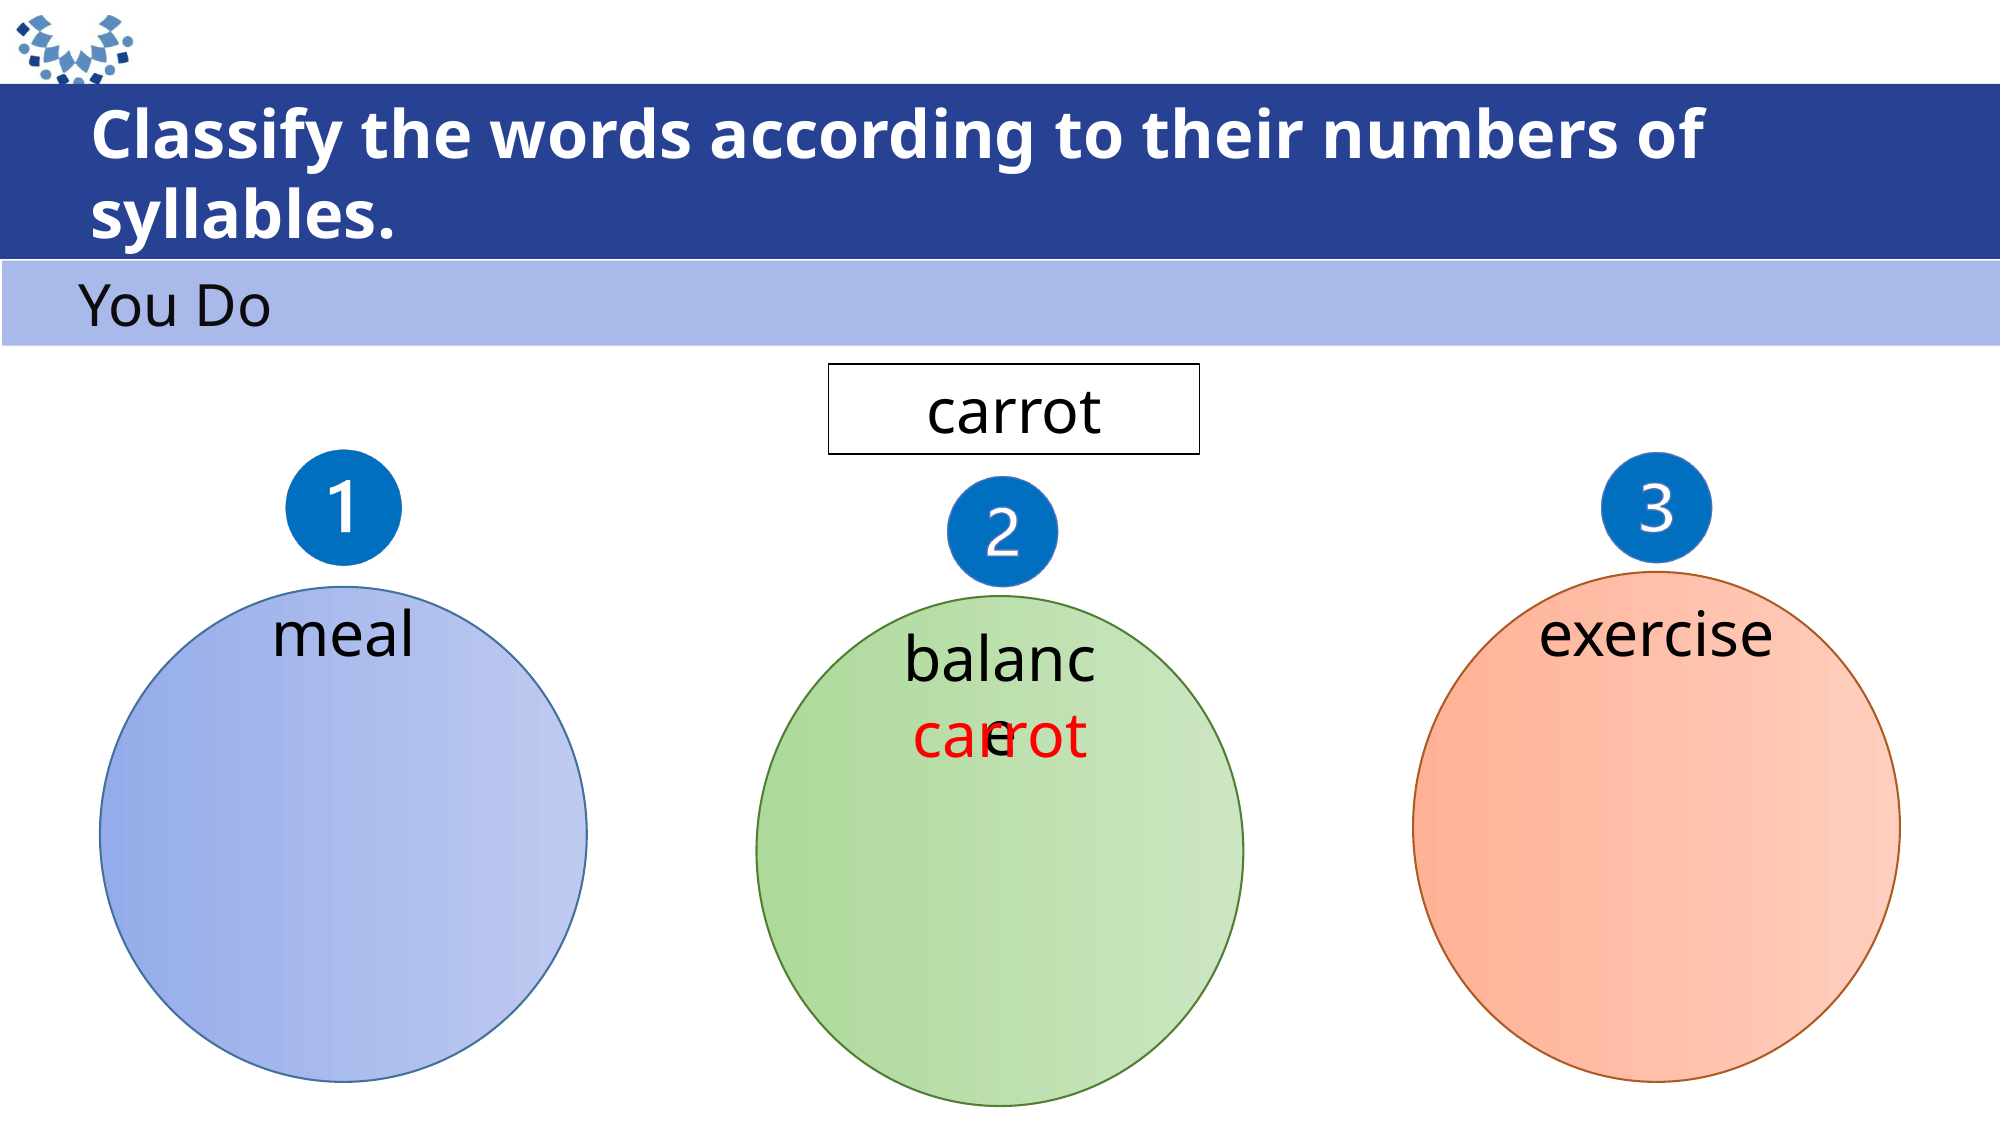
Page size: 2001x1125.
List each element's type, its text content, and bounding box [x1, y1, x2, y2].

text_box carrot [828, 363, 1200, 454]
picture [8, 15, 138, 83]
text_box [920, 601, 1080, 610]
text_box Classify the words according to their numbers of syllables. [0, 83, 2000, 259]
text_box exercise [1513, 586, 1800, 677]
text_box [1576, 577, 1737, 586]
text_box meal [227, 586, 460, 677]
picture [1587, 438, 1726, 577]
text_box You Do [2, 260, 2000, 346]
picture [933, 462, 1072, 601]
text_box balance [874, 610, 1126, 687]
text_box [1413, 620, 1900, 1082]
text_box [756, 632, 1244, 1107]
picture [270, 434, 417, 581]
text_box [99, 616, 587, 1082]
text_box carrot [814, 687, 1186, 778]
